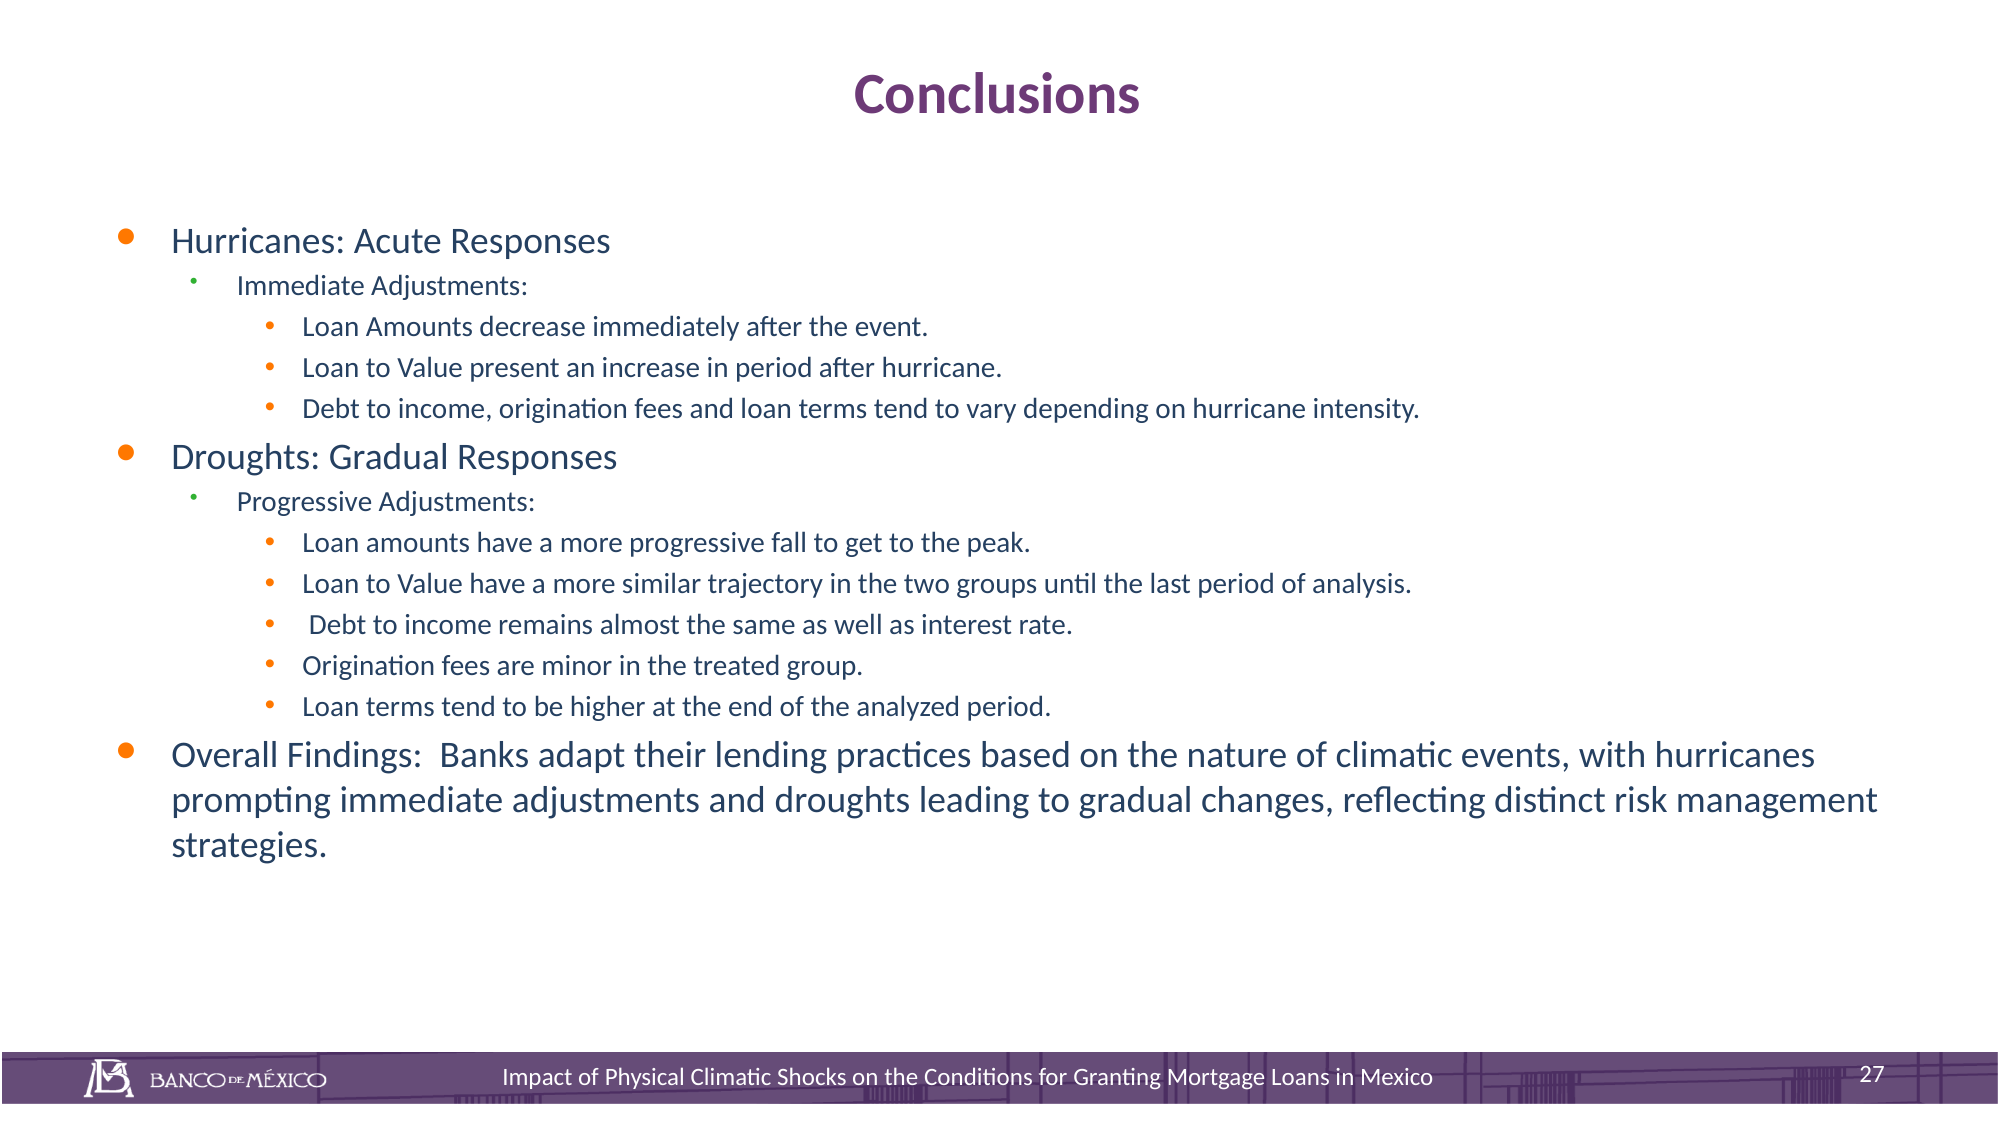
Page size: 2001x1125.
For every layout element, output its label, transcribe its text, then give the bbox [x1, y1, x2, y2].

slide_number 27 [1433, 1042, 1900, 1103]
text_box Impact of Physical Climatic Shocks on the Conditions for Granting Mortgage Loans in Mexico [452, 1060, 1485, 1121]
picture [2, 1052, 1433, 1104]
picture [1485, 1052, 1998, 1104]
list Hurricanes: Acute Responses Immediate Adjustments: Loan Amounts decrease immediately after the event. Loan to Value present an increase in period after hurricane. Debt to income, origination fees and loan terms tend to vary depending on hurricane intensity. Droughts: Gradual Responses Progressive Adjustments: Loan amounts have a more progressive fall to get to the peak. Loan to Value have a more similar trajectory in the two groups until the last period of analysis. Debt to income remains almost the same as well as interest rate. Origination fees are minor in the treated group. Loan terms tend to be higher at the end of the analyzed period. Overall Findings: Banks adapt their lending practices based on the nature of climatic events, with hurricanes prompting immediate adjustments and droughts leading to gradual changes, reflecting distinct risk management strategies. [99, 208, 1900, 1005]
title Conclusions [97, 30, 1898, 149]
